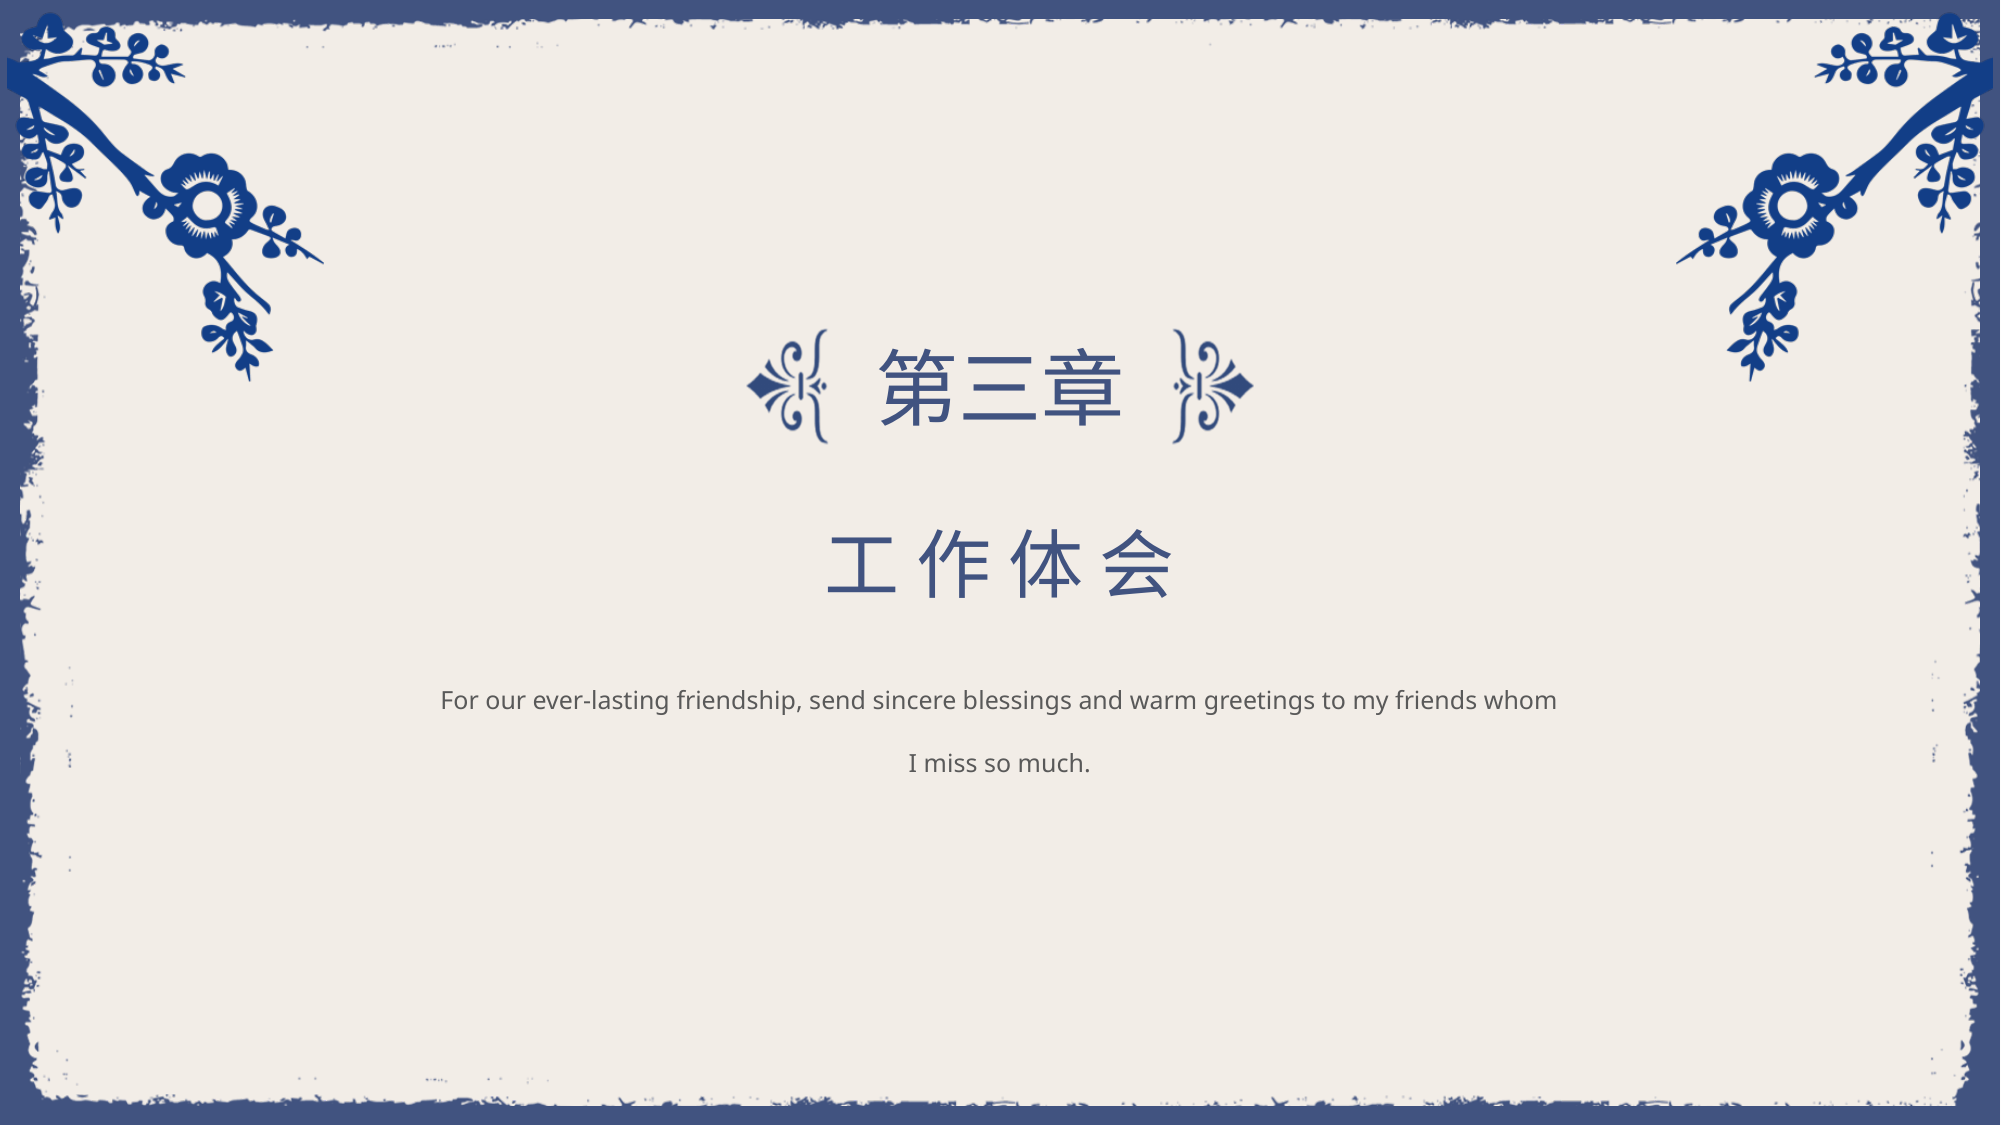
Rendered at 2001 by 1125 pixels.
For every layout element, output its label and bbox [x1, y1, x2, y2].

picture [728, 345, 846, 428]
picture [7, 6, 324, 388]
text_box [0, 6, 2000, 1119]
picture [1676, 6, 1993, 388]
picture [1154, 345, 1271, 428]
